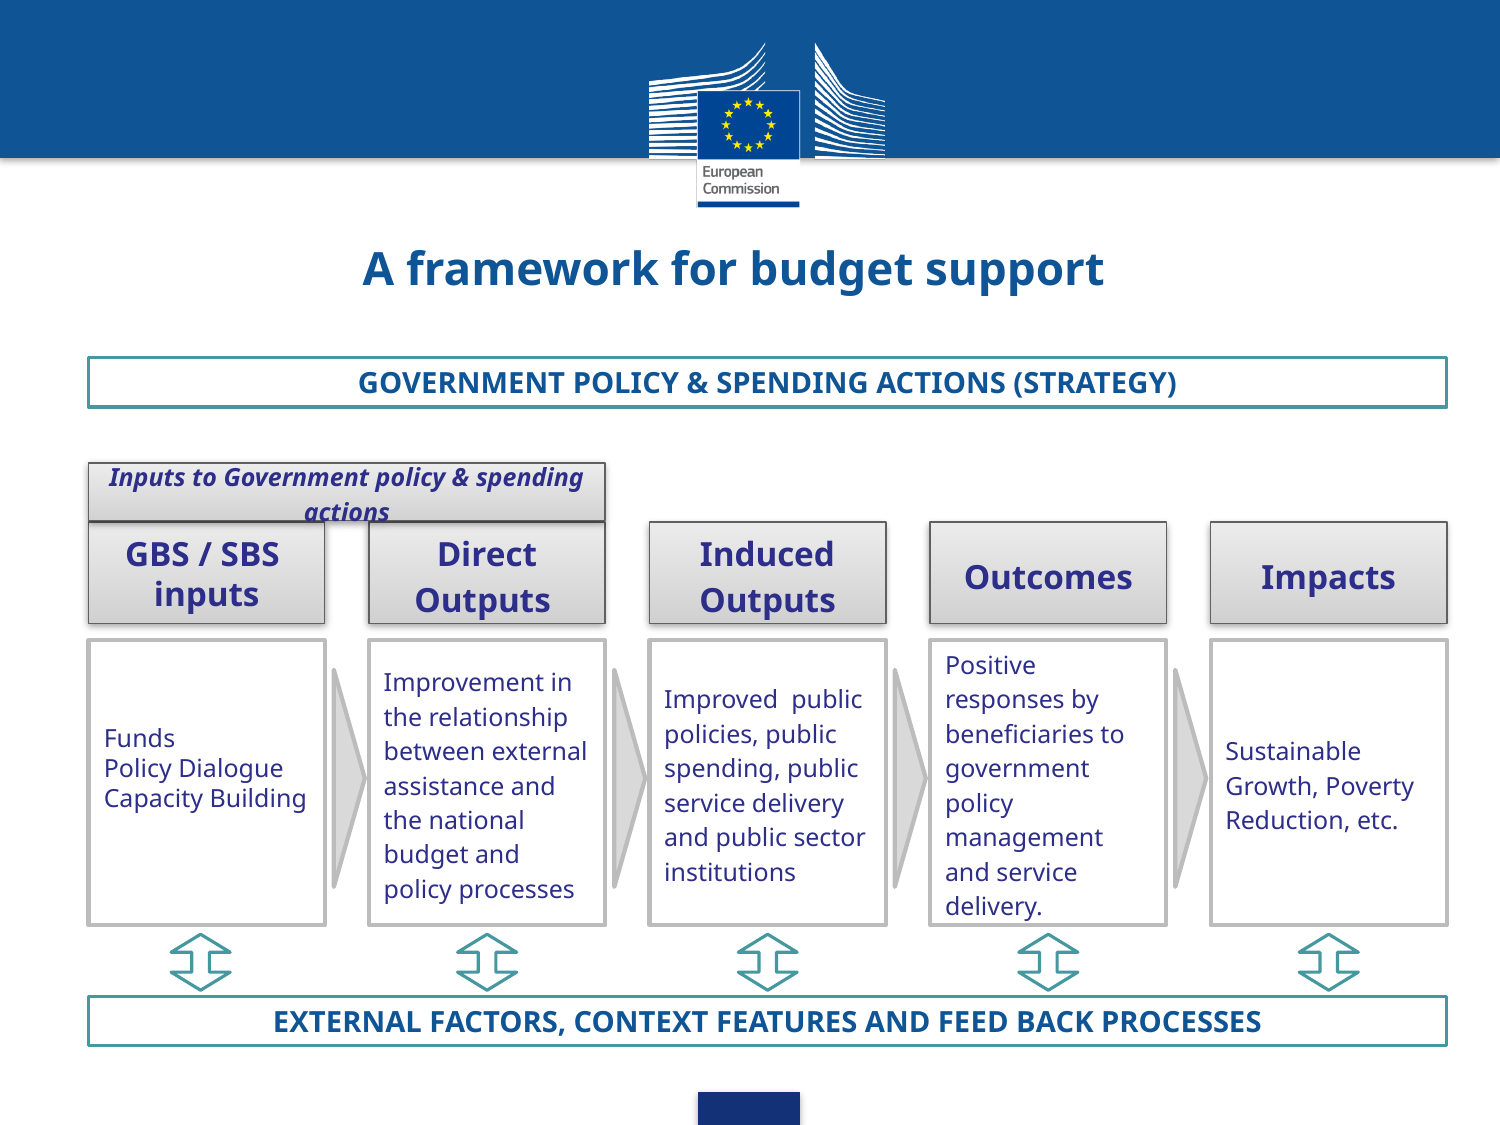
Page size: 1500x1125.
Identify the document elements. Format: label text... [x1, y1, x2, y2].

text_box Impacts [1210, 521, 1448, 624]
text_box Funds Policy Dialogue Capacity Building [86, 638, 327, 927]
text_box [331, 667, 367, 889]
picture [649, 42, 885, 208]
text_box Improvement in the relationship between external assistance and the national budget and policy processes [367, 638, 607, 927]
text_box Induced Outputs [649, 521, 887, 624]
text_box [738, 934, 798, 991]
text_box Direct Outputs [368, 528, 606, 624]
text_box Positive responses by beneficiaries to government policy management and service delivery. [928, 638, 1168, 927]
title A framework for budget support [64, 219, 1416, 315]
text_box [457, 934, 517, 991]
text_box [1299, 934, 1359, 991]
text_box [1018, 934, 1078, 991]
text_box [171, 934, 231, 991]
text_box GOVERNMENT POLICY & SPENDING ACTIONS (STRATEGY) [88, 357, 1447, 408]
text_box [612, 667, 648, 889]
text_box Sustainable Growth, Poverty Reduction, etc. [1209, 638, 1449, 927]
text_box Inputs to Government policy & spending actions [88, 462, 606, 521]
text_box GBS / SBS inputs [88, 529, 325, 624]
text_box EXTERNAL FACTORS, CONTEXT FEATURES AND FEED BACK PROCESSES [88, 996, 1447, 1046]
text_box Outcomes [929, 521, 1167, 624]
text_box [892, 667, 928, 889]
text_box Improved public policies, public spending, public service delivery and public sector institutions [647, 638, 888, 927]
text_box [1173, 667, 1209, 889]
